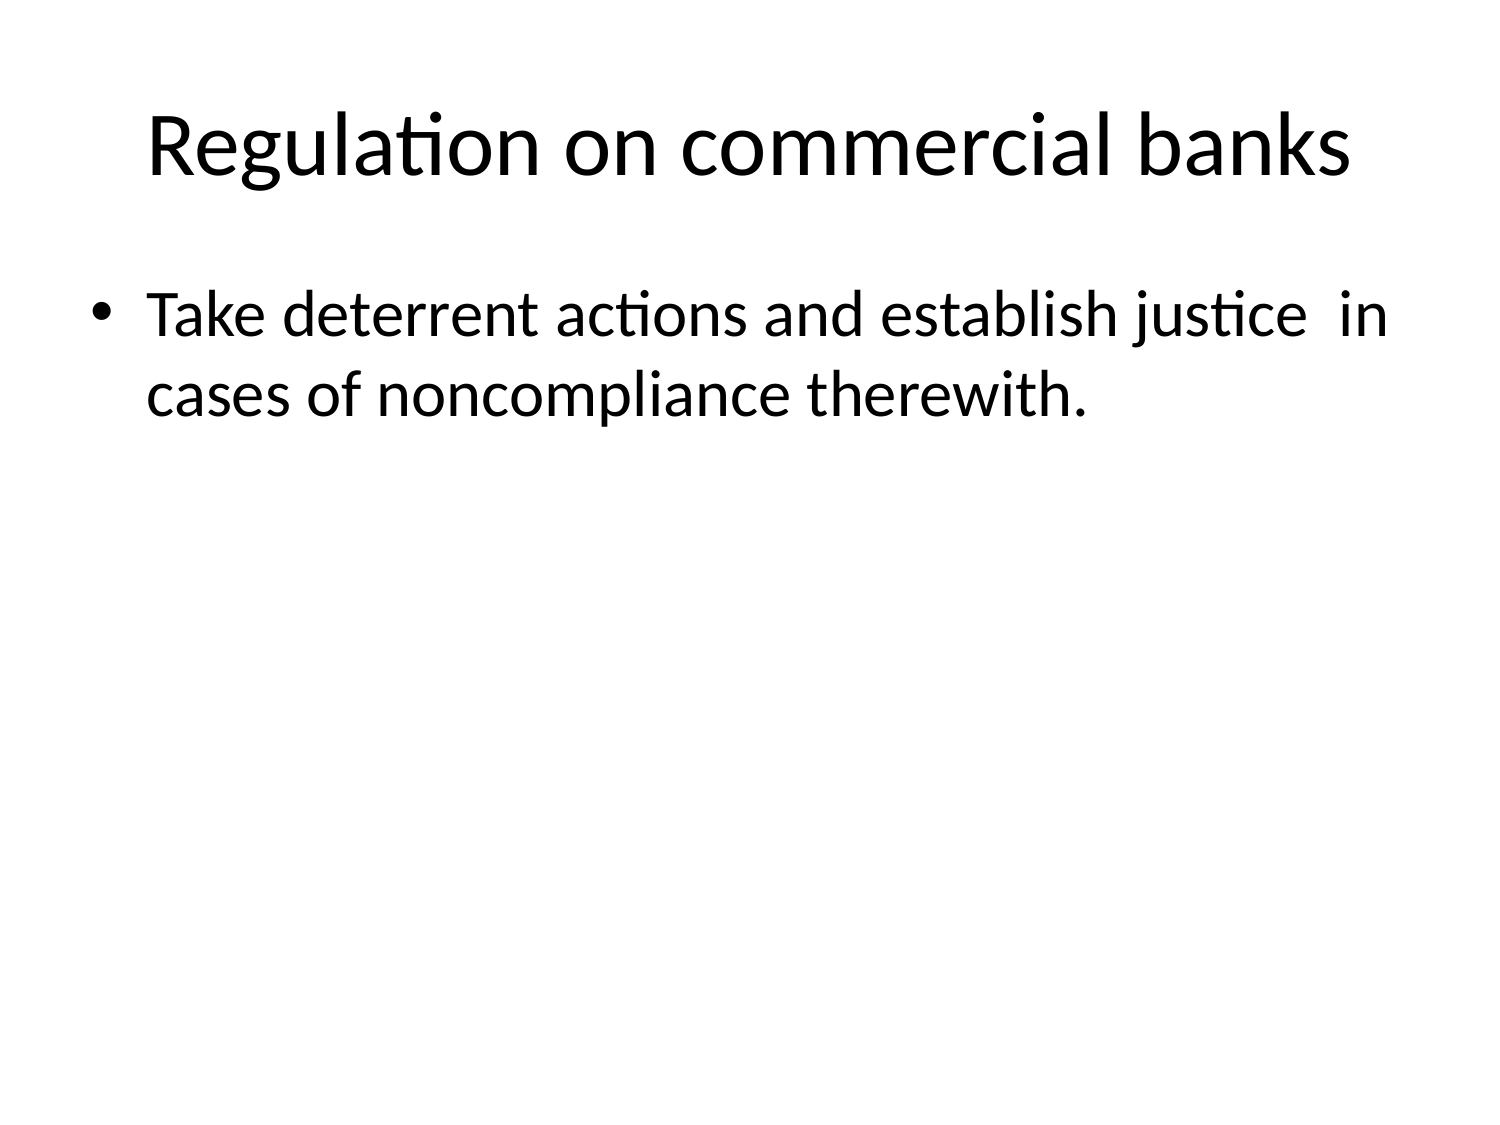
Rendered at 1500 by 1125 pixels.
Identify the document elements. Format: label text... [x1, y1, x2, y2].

title Regulation on commercial banks [75, 45, 1425, 233]
list Take deterrent actions and establish justice in cases of noncompliance therewith. [75, 262, 1425, 1005]
